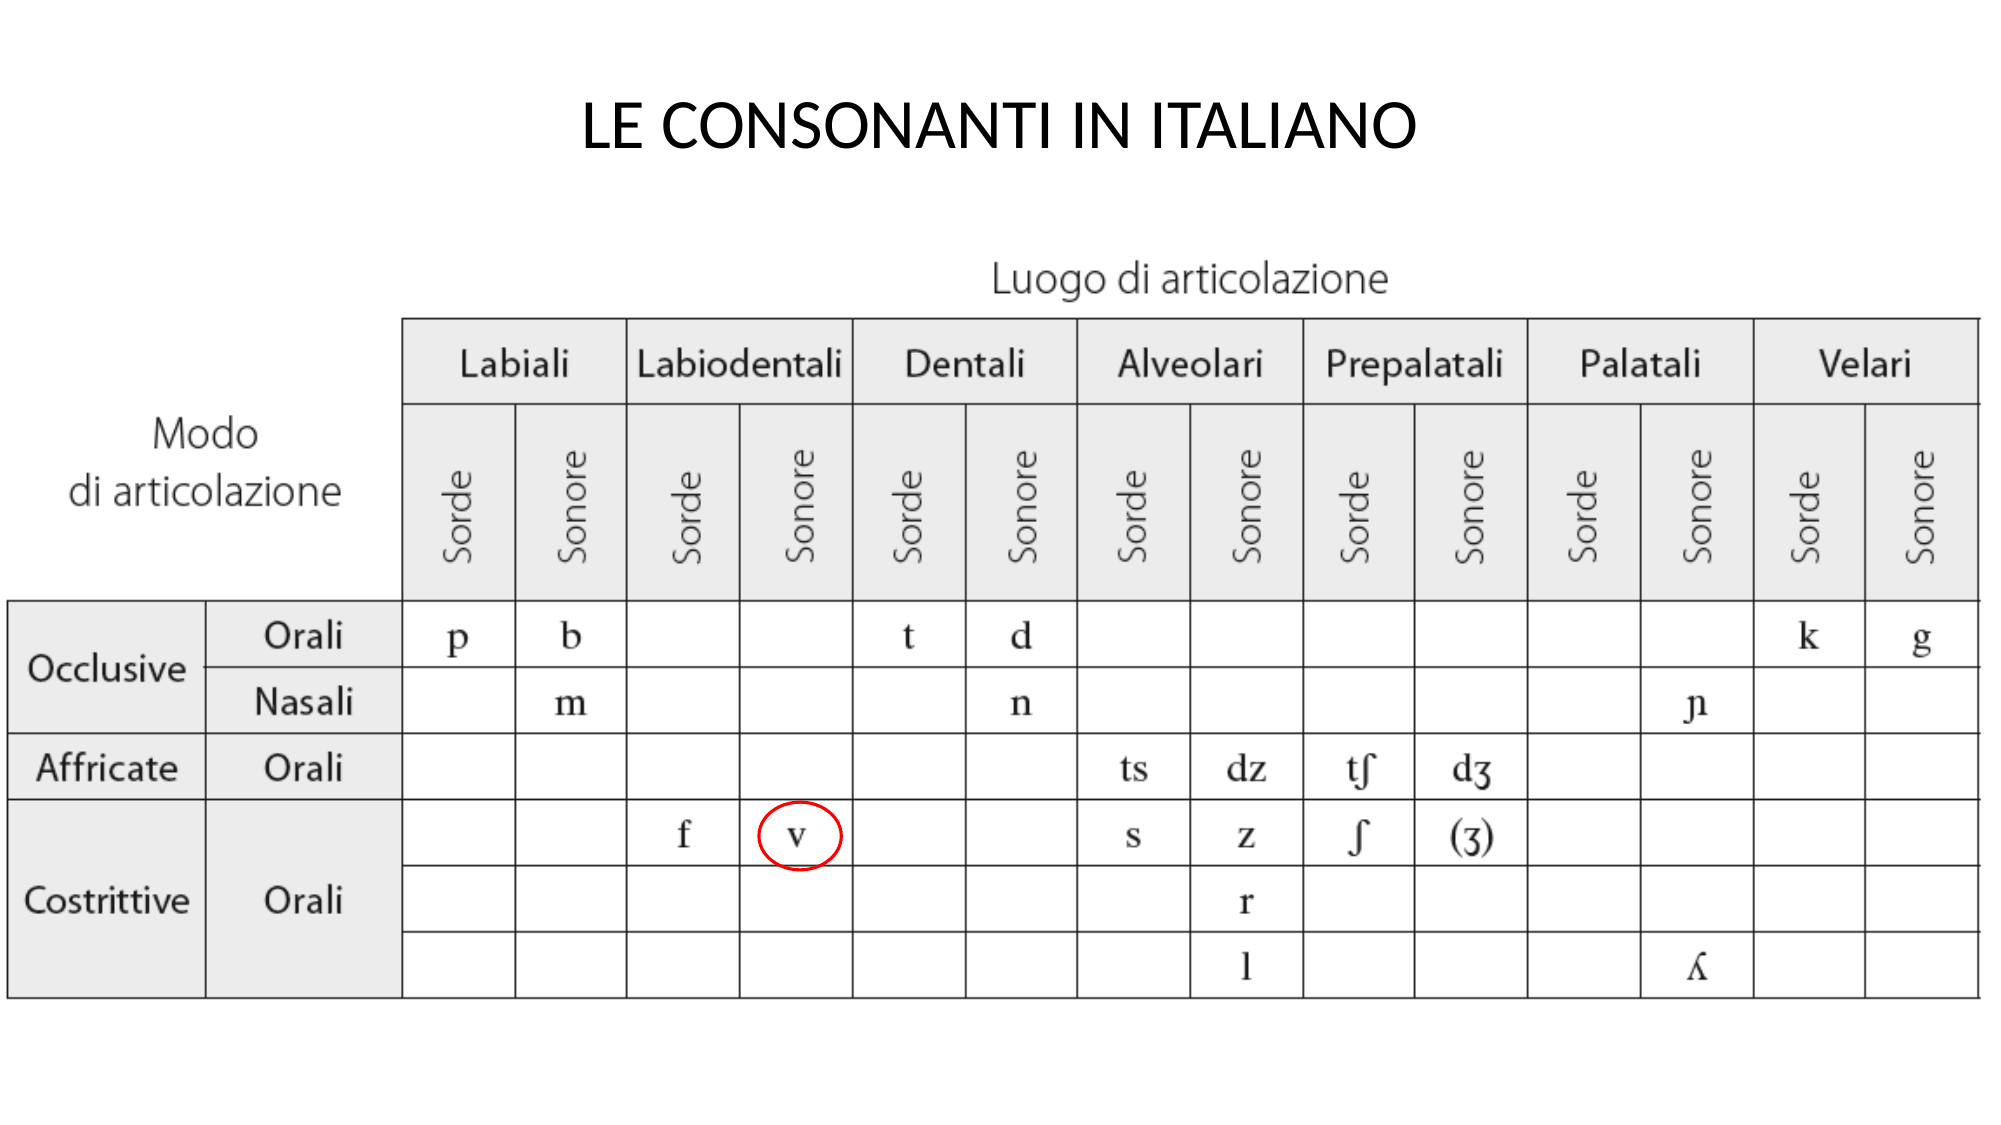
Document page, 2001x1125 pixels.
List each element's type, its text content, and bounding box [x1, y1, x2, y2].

picture [0, 238, 2000, 1015]
text_box LE CONSONANTI IN ITALIANO [500, 70, 1500, 170]
